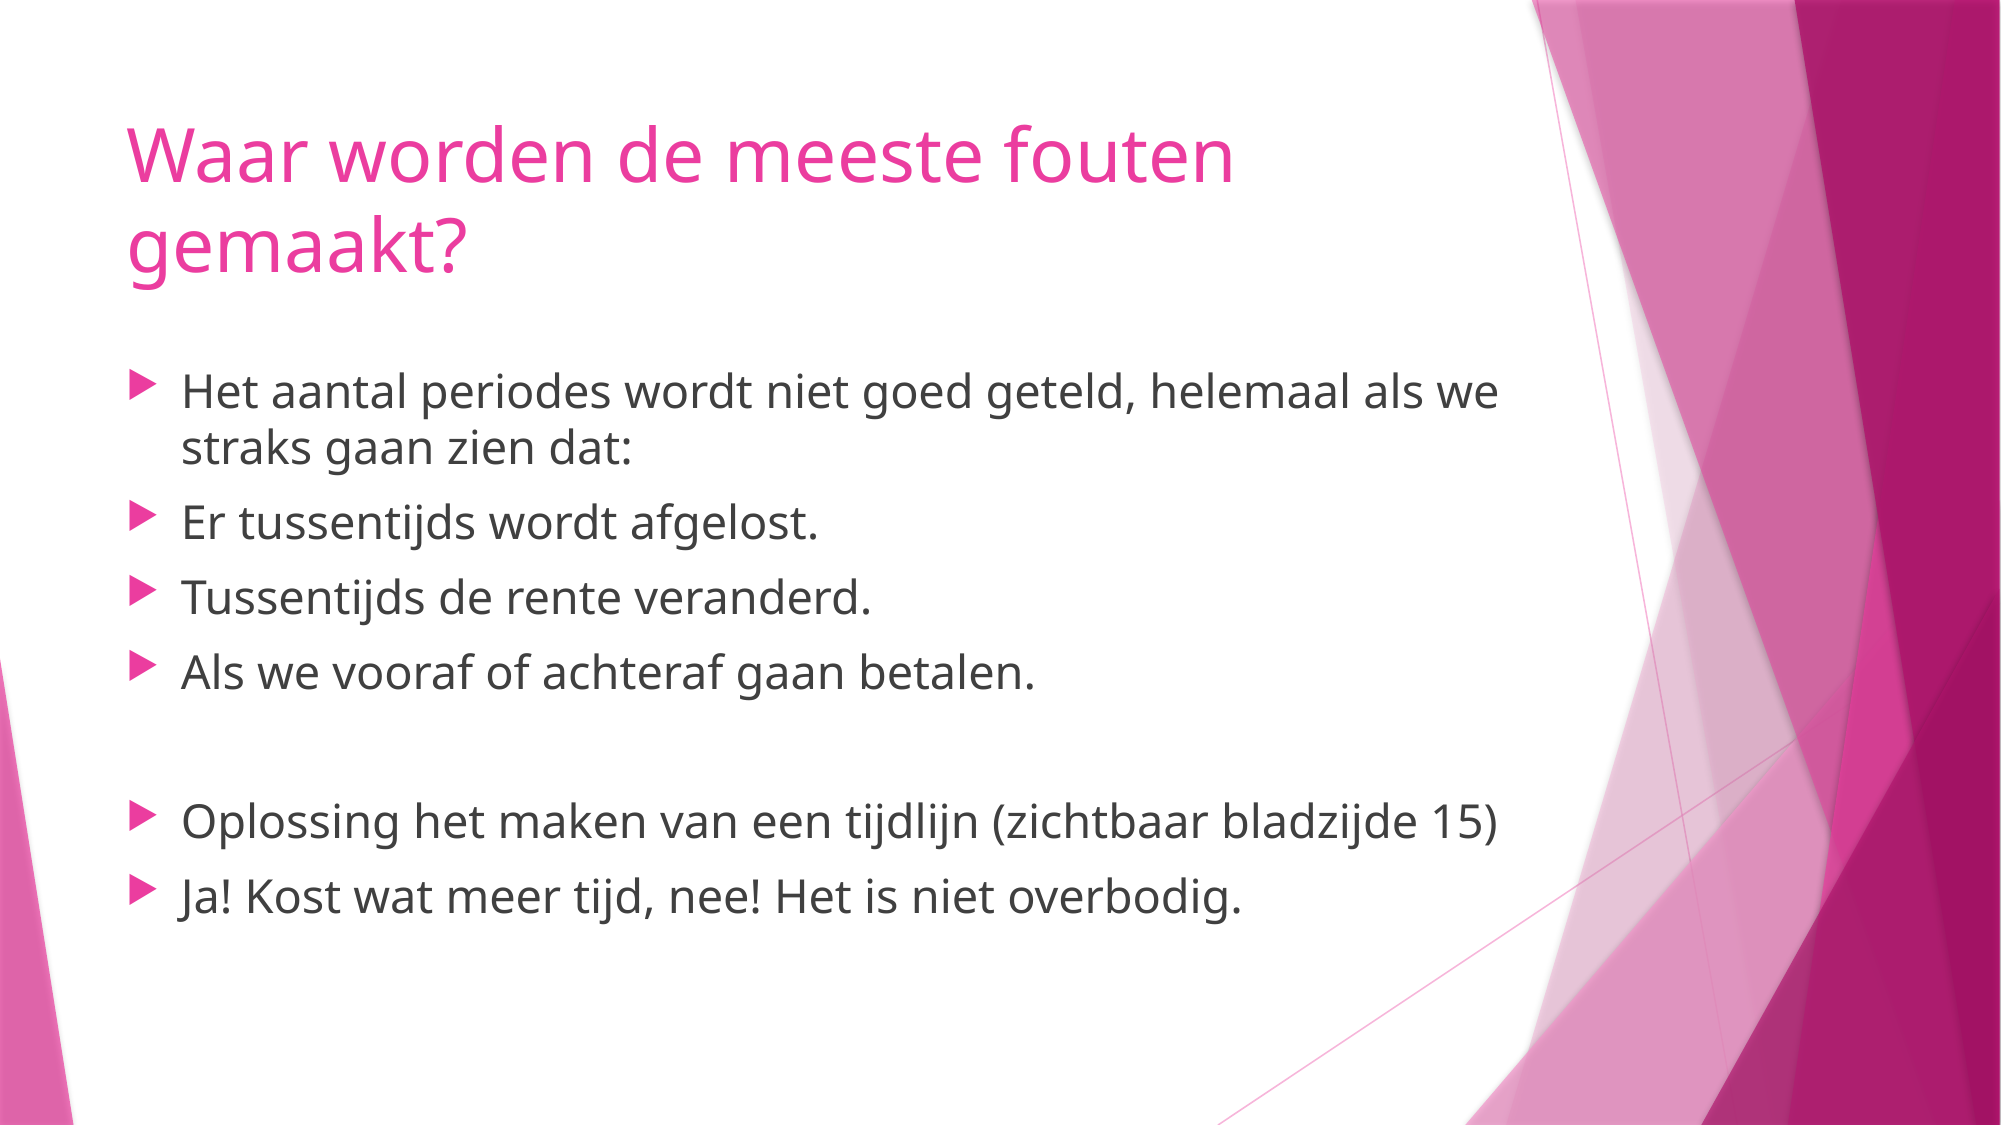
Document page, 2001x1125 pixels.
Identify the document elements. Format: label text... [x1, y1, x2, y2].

list Het aantal periodes wordt niet goed geteld, helemaal als we straks gaan zien dat: Er tussentijds wordt afgelost. Tussentijds de rente veranderd. Als we vooraf of achteraf gaan betalen. Oplossing het maken van een tijdlijn (zichtbaar bladzijde 15) Ja! Kost wat meer tijd, nee! Het is niet overbodig. [111, 354, 1522, 992]
title Waar worden de meeste fouten gemaakt? [111, 99, 1522, 317]
